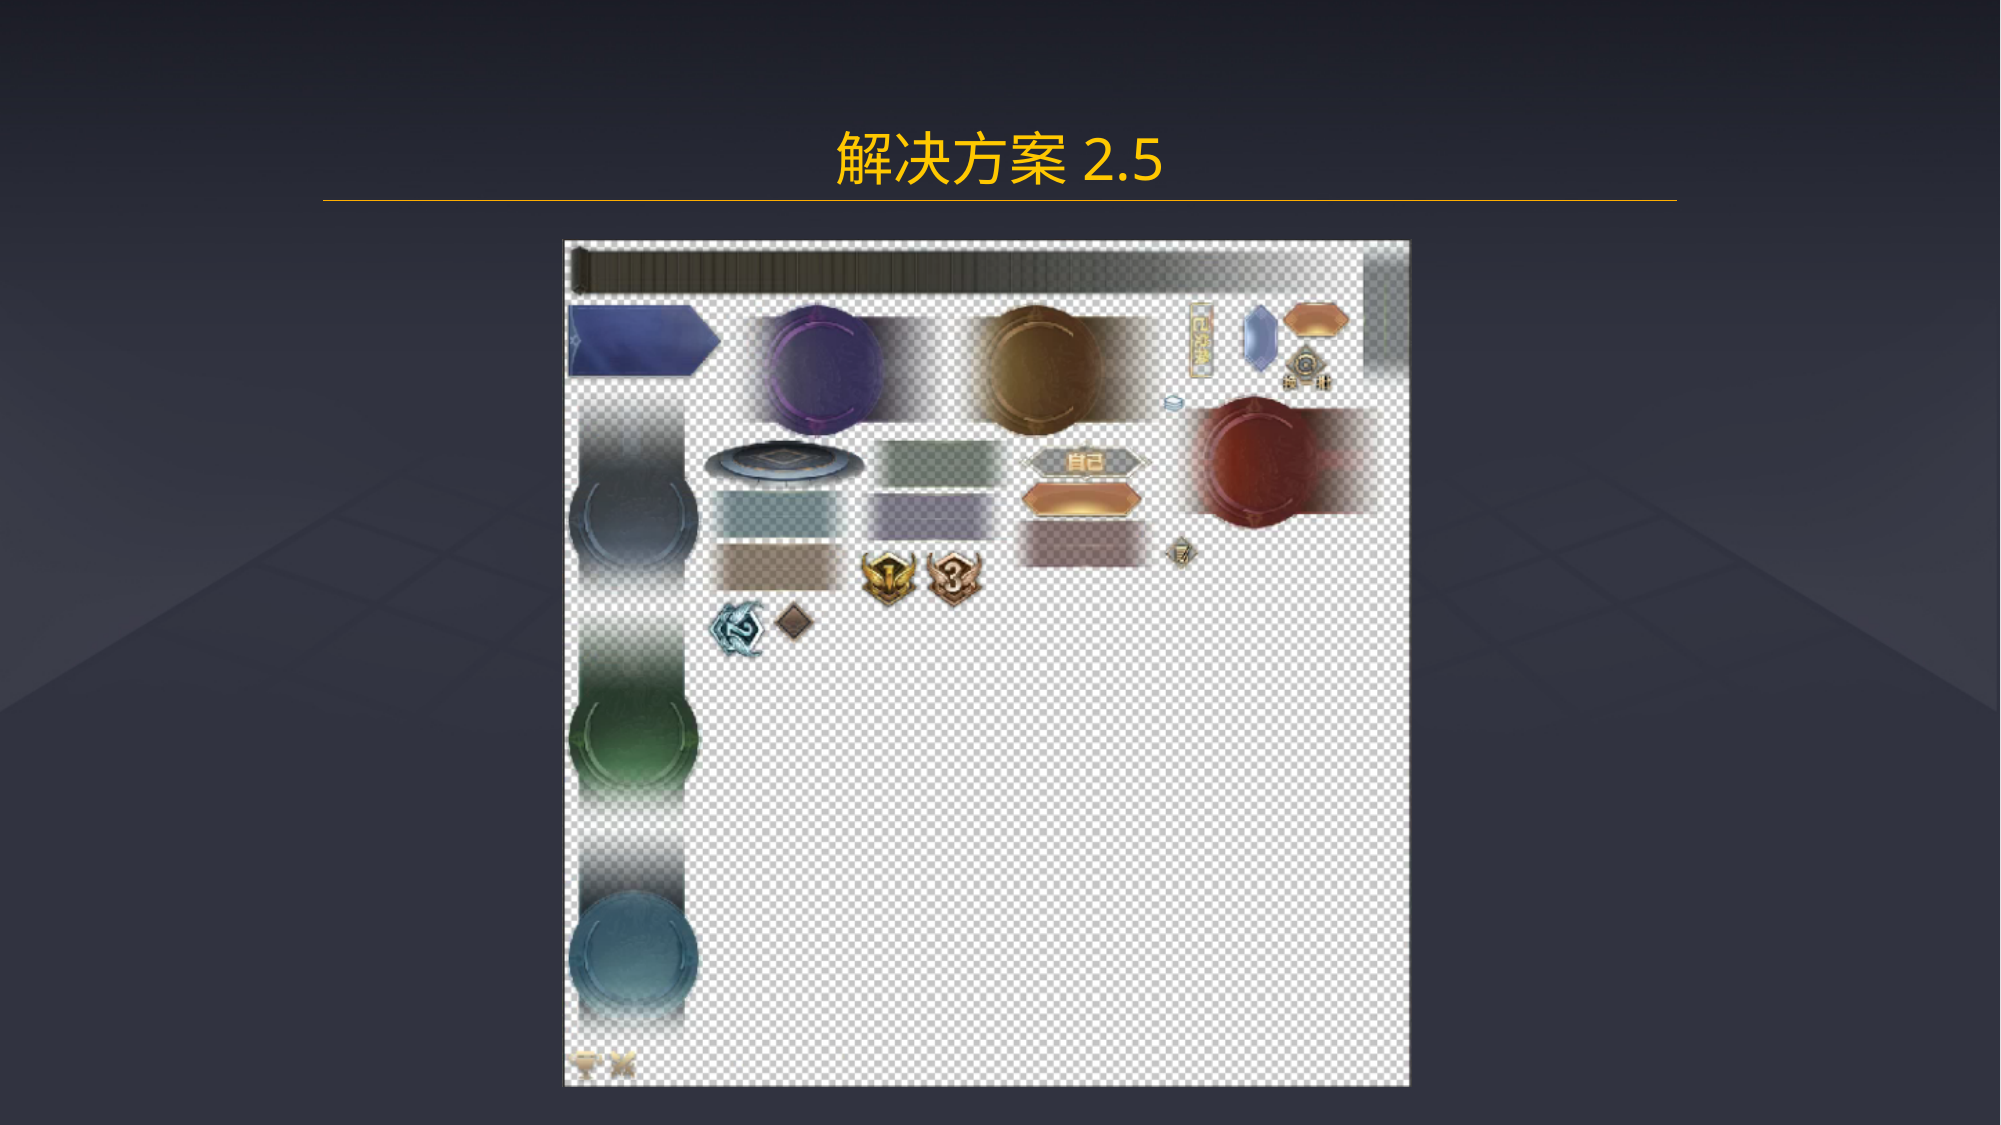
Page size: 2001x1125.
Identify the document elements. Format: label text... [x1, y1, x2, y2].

picture [0, 0, 2001, 1125]
text_box 解决方案2.5 [363, 114, 1637, 200]
